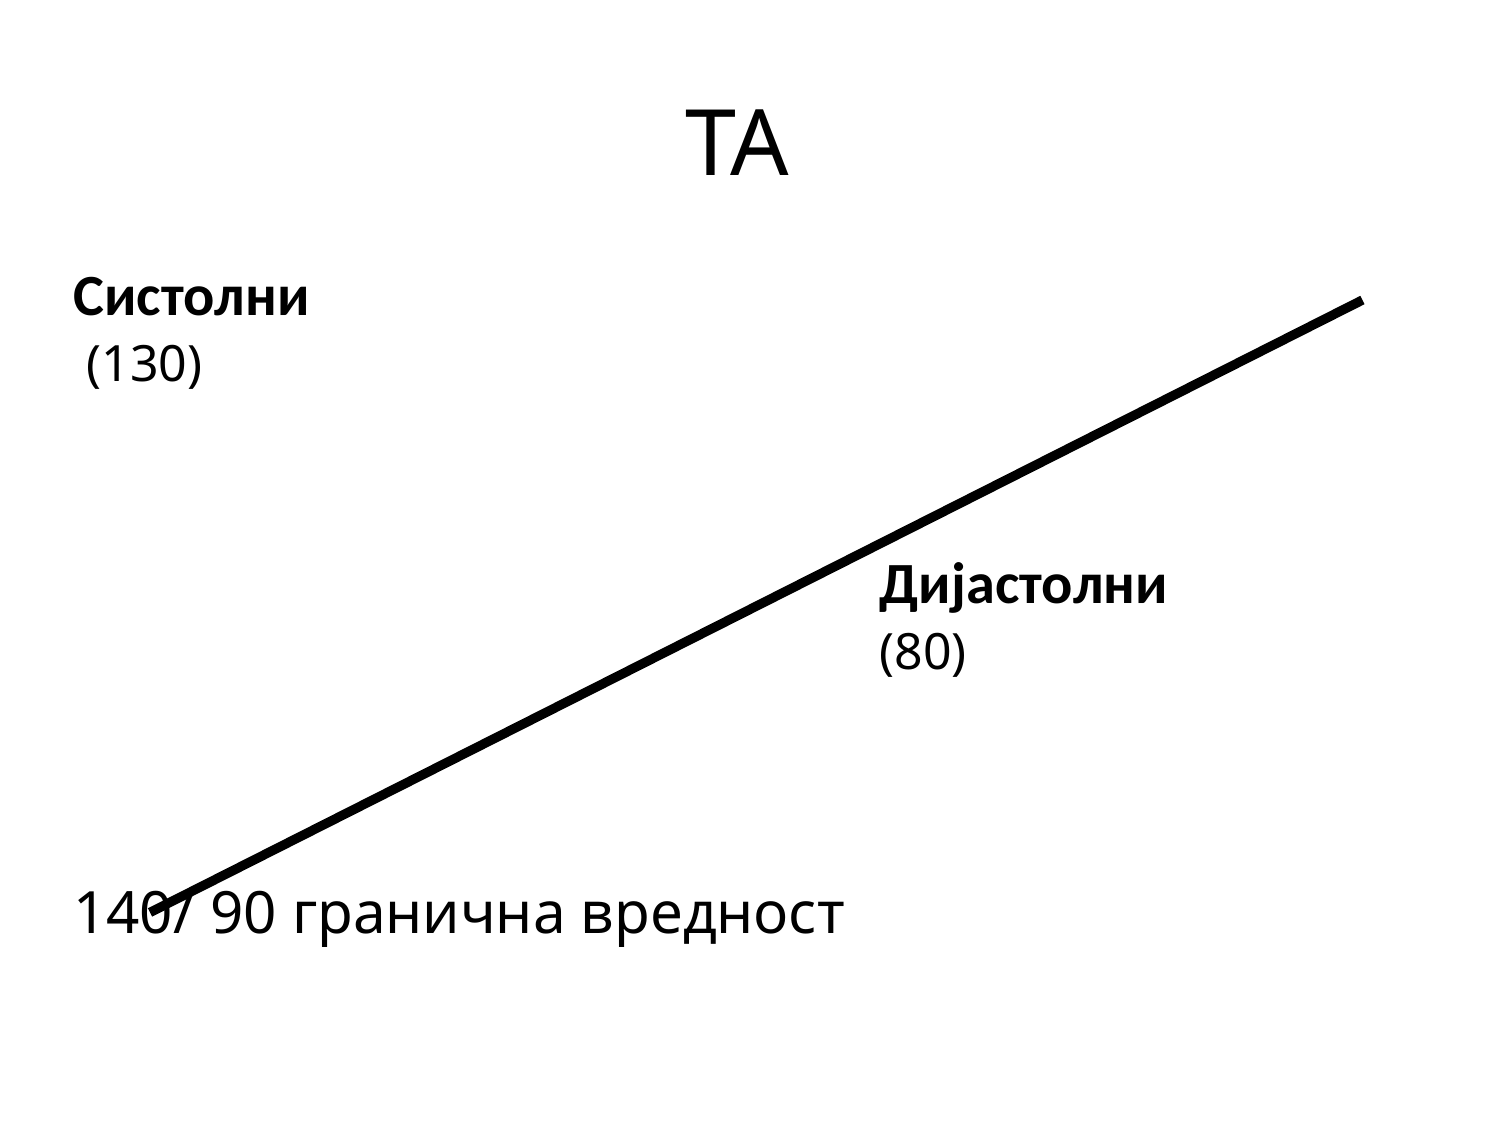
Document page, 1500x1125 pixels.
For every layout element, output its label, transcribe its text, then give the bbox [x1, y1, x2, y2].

title ТА [24, 45, 1450, 233]
list Систолни (130) Дијастолни (80) 140/ 90 гранична вредност [58, 257, 1409, 996]
